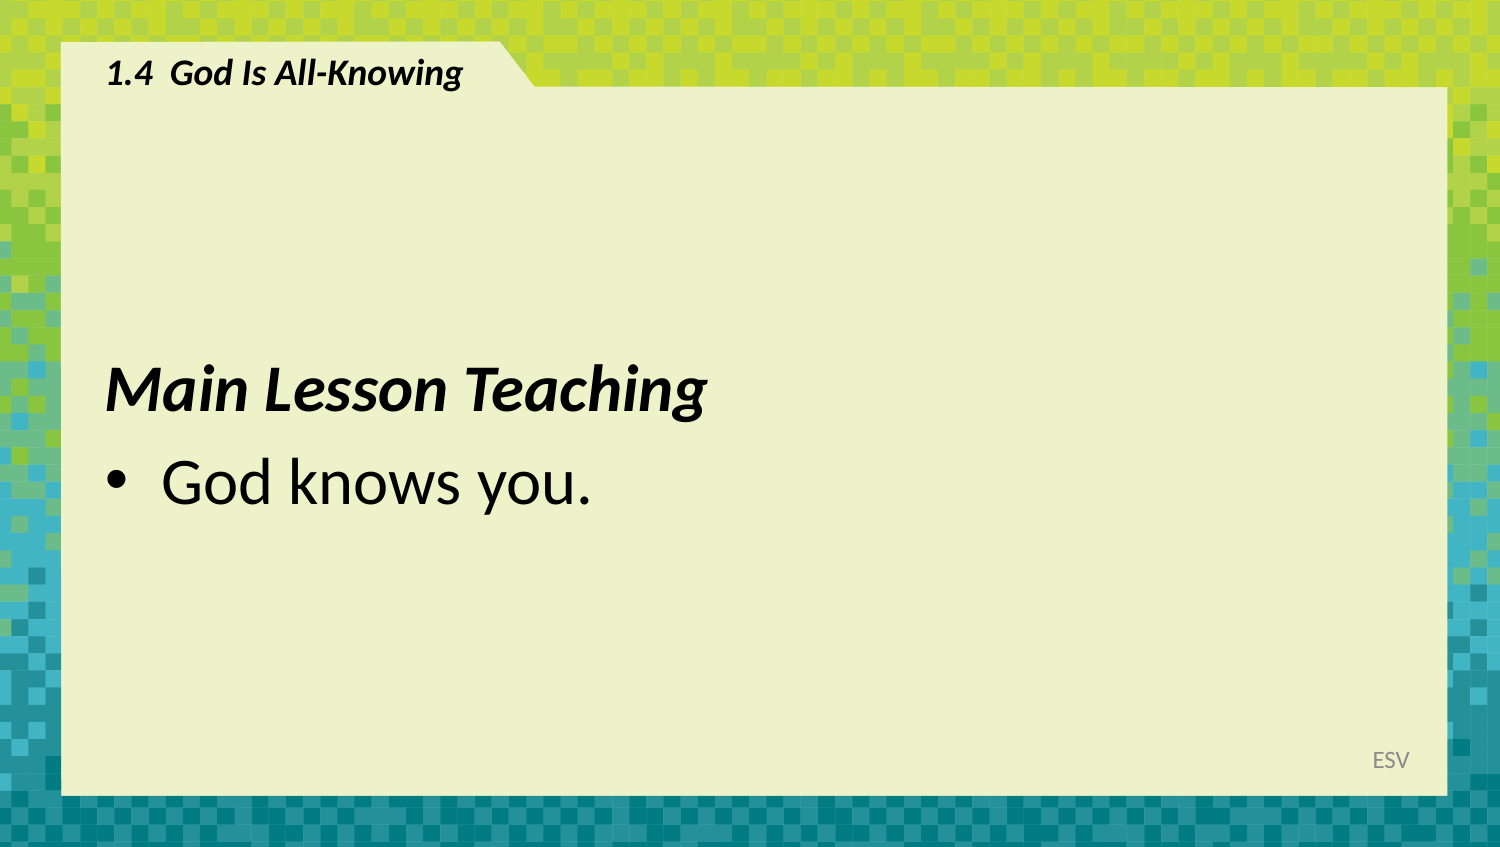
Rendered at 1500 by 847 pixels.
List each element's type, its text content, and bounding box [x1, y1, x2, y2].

picture [0, 0, 1500, 847]
footer ESV [950, 736, 1425, 782]
title 1.4 God Is All-Knowing [89, 33, 1420, 108]
list Main Lesson Teaching God knows you. [89, 141, 1403, 722]
